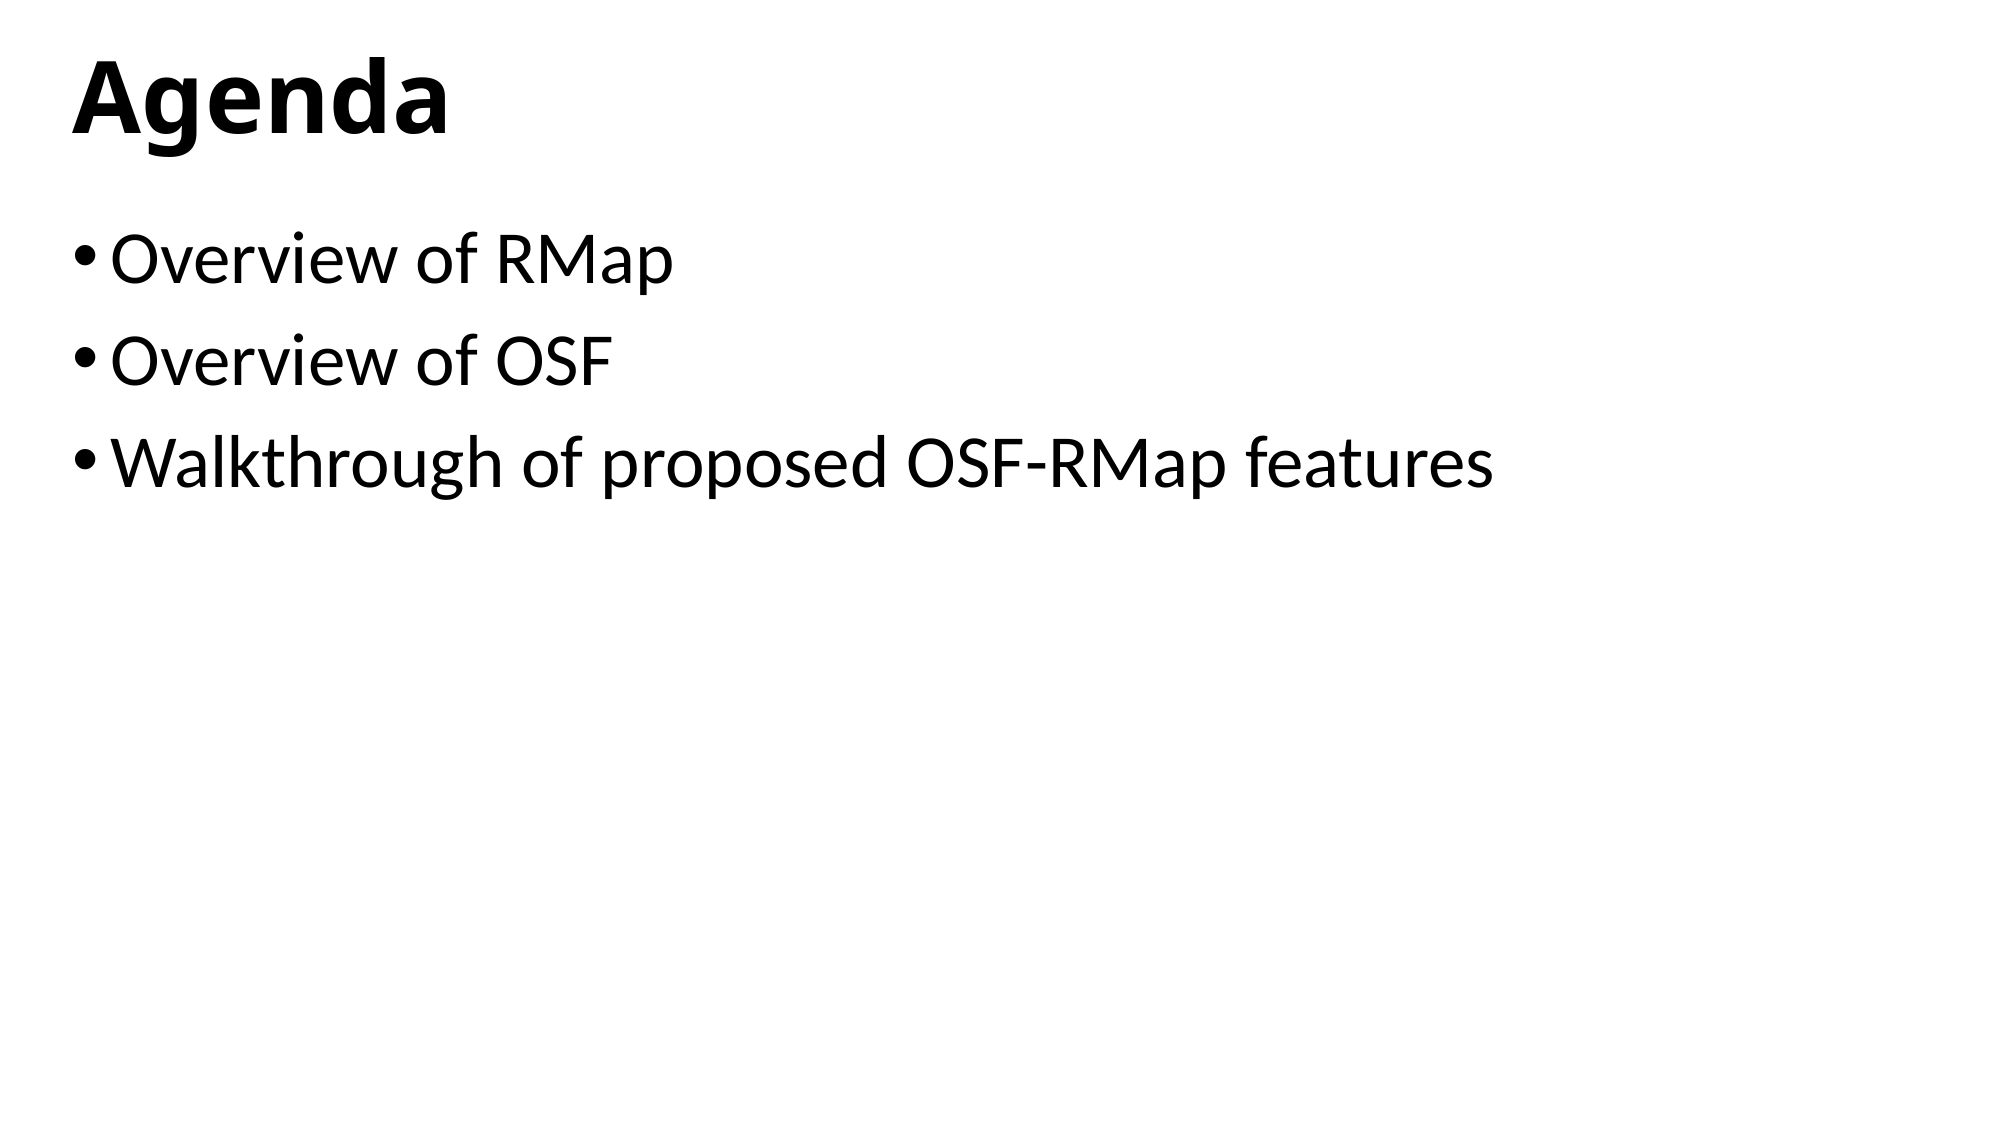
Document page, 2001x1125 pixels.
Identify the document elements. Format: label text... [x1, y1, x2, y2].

title Agenda [57, 26, 1948, 177]
list Overview of RMap Overview of OSF Walkthrough of proposed OSF-RMap features [57, 211, 1948, 1017]
